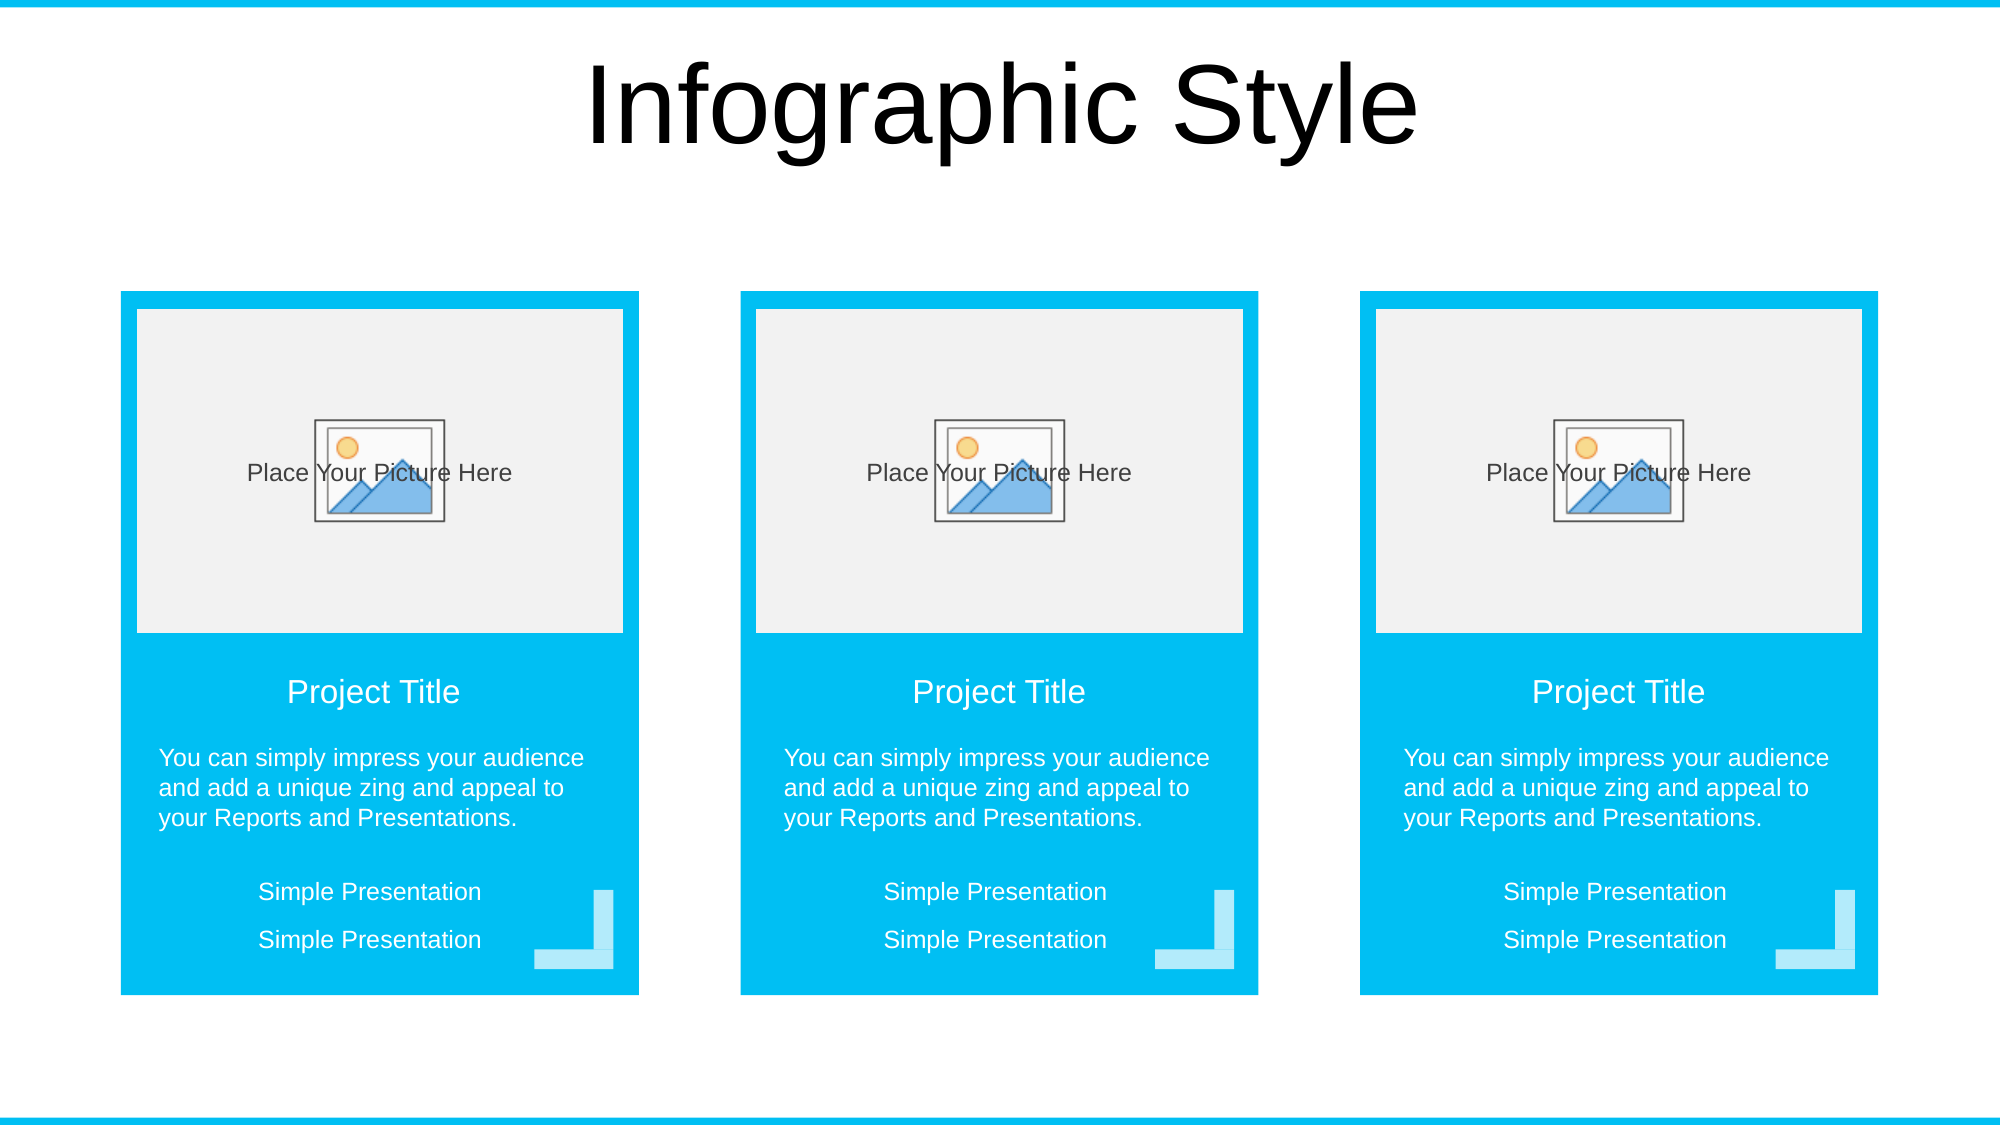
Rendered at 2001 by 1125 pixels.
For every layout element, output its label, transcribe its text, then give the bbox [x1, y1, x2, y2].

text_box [769, 662, 1230, 962]
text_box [1388, 662, 1850, 962]
picture [138, 310, 622, 632]
picture [757, 310, 1242, 632]
list Infographic Style [53, 47, 1952, 167]
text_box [143, 662, 605, 962]
picture [1377, 310, 1861, 632]
